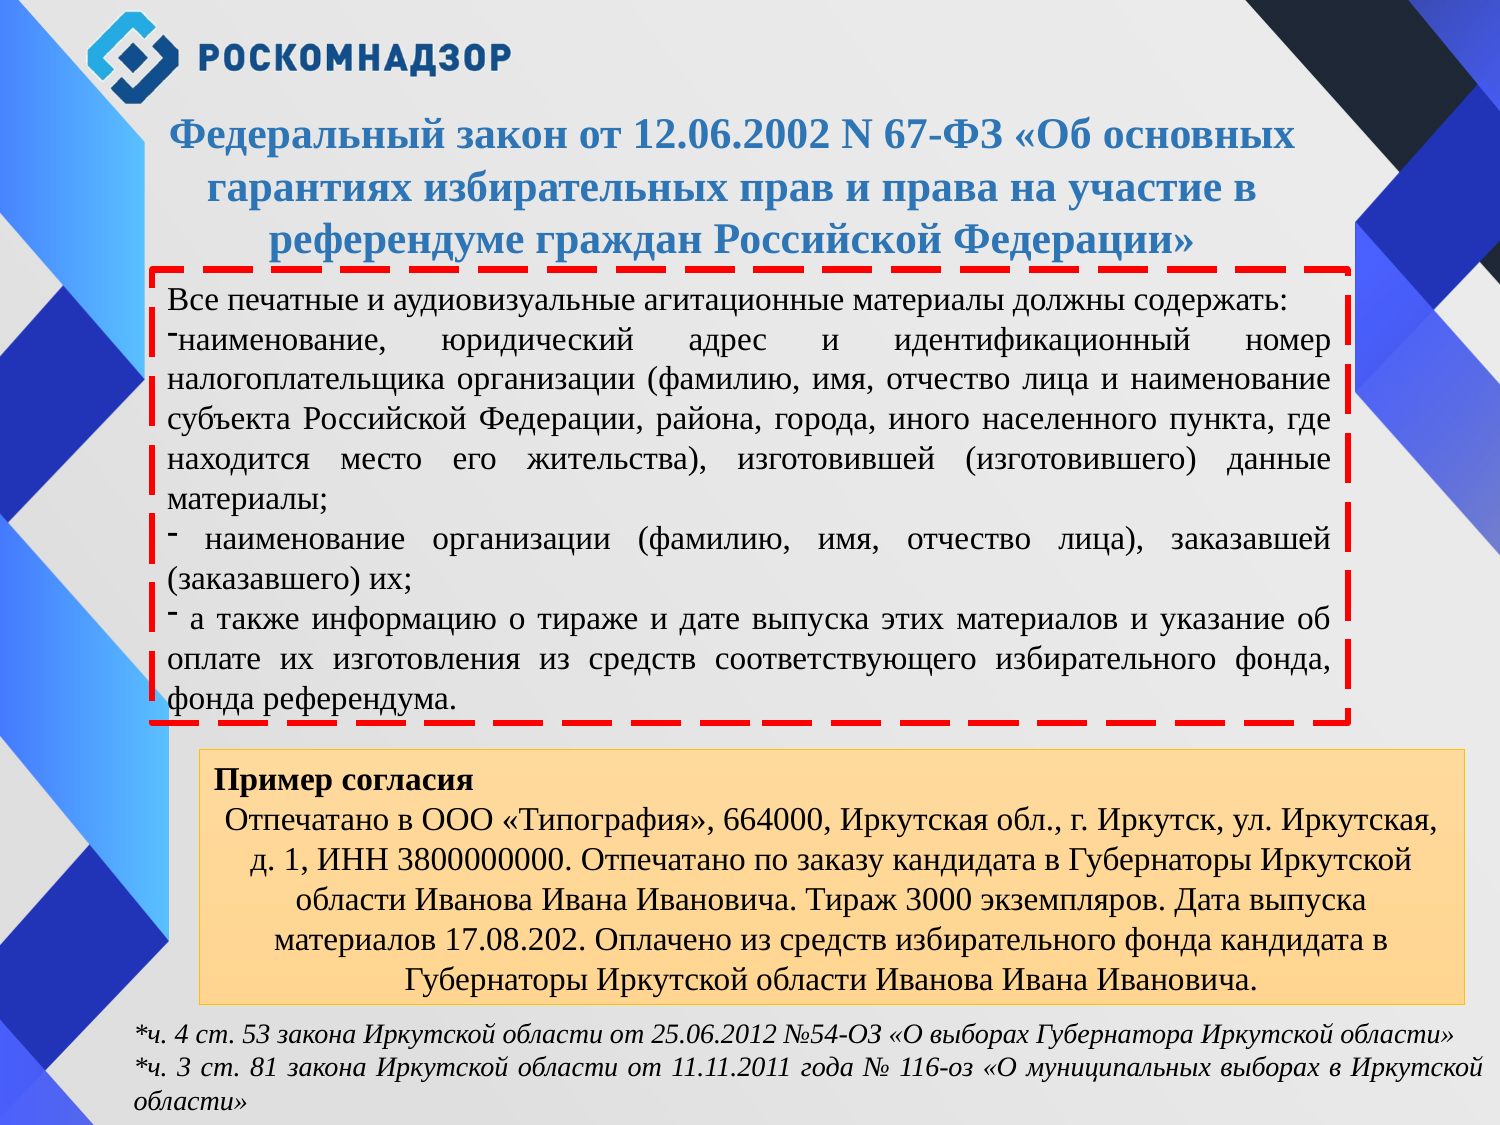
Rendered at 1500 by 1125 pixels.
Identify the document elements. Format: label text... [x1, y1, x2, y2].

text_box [66, 0, 1356, 272]
text_box *ч. 4 ст. 53 закона Иркутской области от 25.06.2012 №54-ОЗ «О выборах Губернатора Иркутской области» *ч. 3 ст. 81 закона Иркутской области от 11.11.2011 года № 116-оз «О муниципальных выборах в Иркутской области» [118, 1007, 1500, 1124]
text_box Все печатные и аудиовизуальные агитационные материалы должны содержать: наименование, юридический адрес и идентификационный номер налогоплательщика организации (фамилию, имя, отчество лица и наименование субъекта Российской Федерации, района, города, иного населенного пункта, где находится место его жительства), изготовившей (изготовившего) данные материалы; наименование организации (фамилию, имя, отчество лица), заказавшей (заказавшего) их; а также информацию о тираже и дате выпуска этих материалов и указание об оплате их изготовления из средств соответствующего избирательного фонда, фонда референдума. [152, 272, 1348, 724]
text_box Пример согласия Отпечатано в ООО «Типография», 664000, Иркутская обл., г. Иркутск, ул. Иркутская, д. 1, ИНН 3800000000. Отпечатано по заказу кандидата в Губернаторы Иркутской области Иванова Ивана Ивановича. Тираж 3000 экземпляров. Дата выпуска материалов 17.08.202. Оплачено из средств избирательного фонда кандидата в Губернаторы Иркутской области Иванова Ивана Ивановича. [199, 749, 1465, 1005]
picture [0, 0, 1500, 1125]
